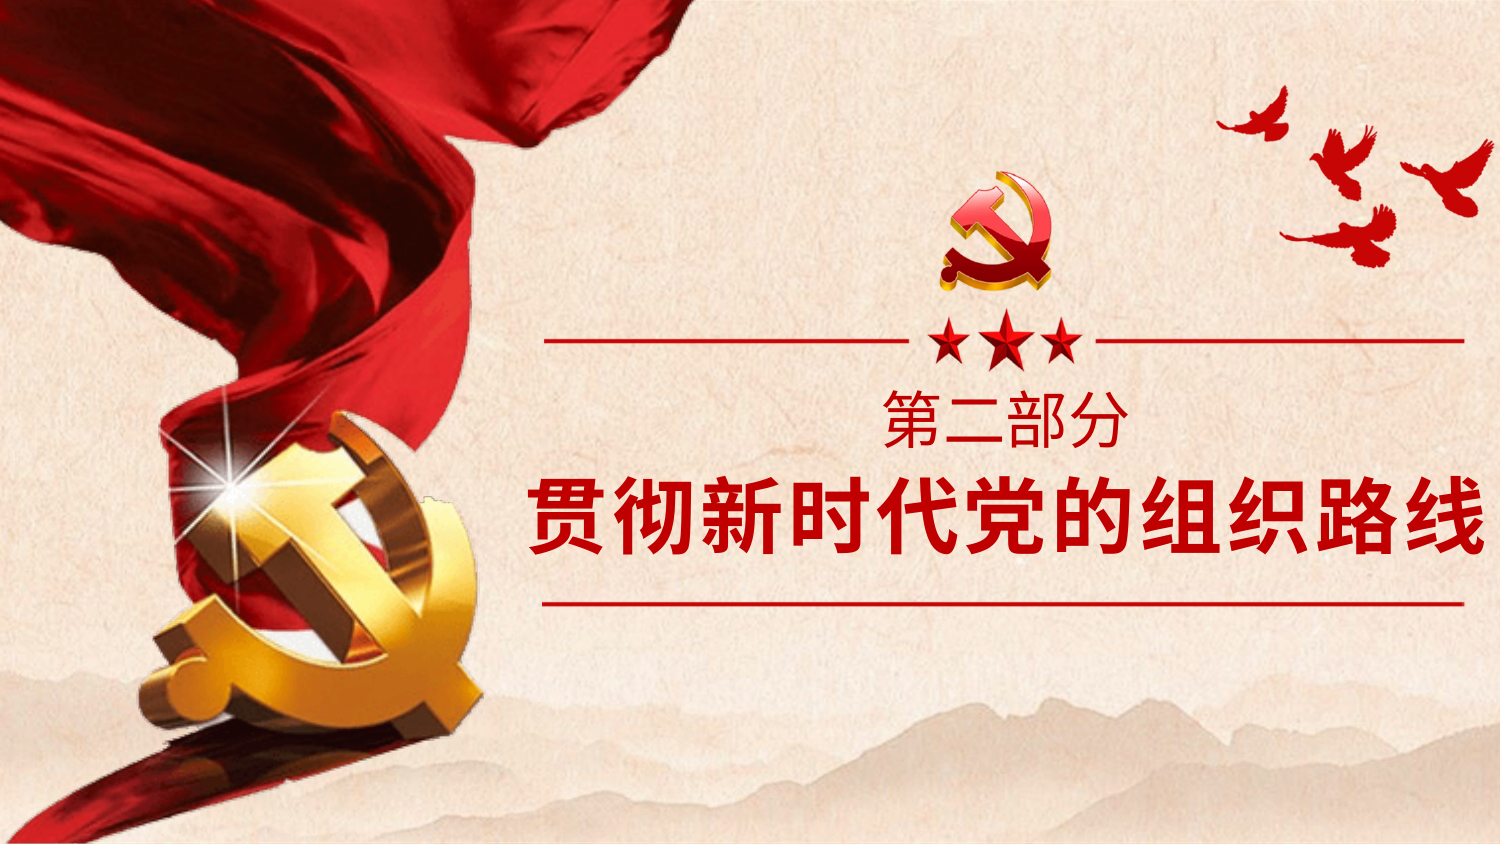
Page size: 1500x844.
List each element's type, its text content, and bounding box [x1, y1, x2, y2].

picture [0, 0, 1500, 844]
text_box 第二部分 [866, 395, 1146, 464]
text_box 贯彻新时代党的组织路线 [720, 456, 1500, 556]
